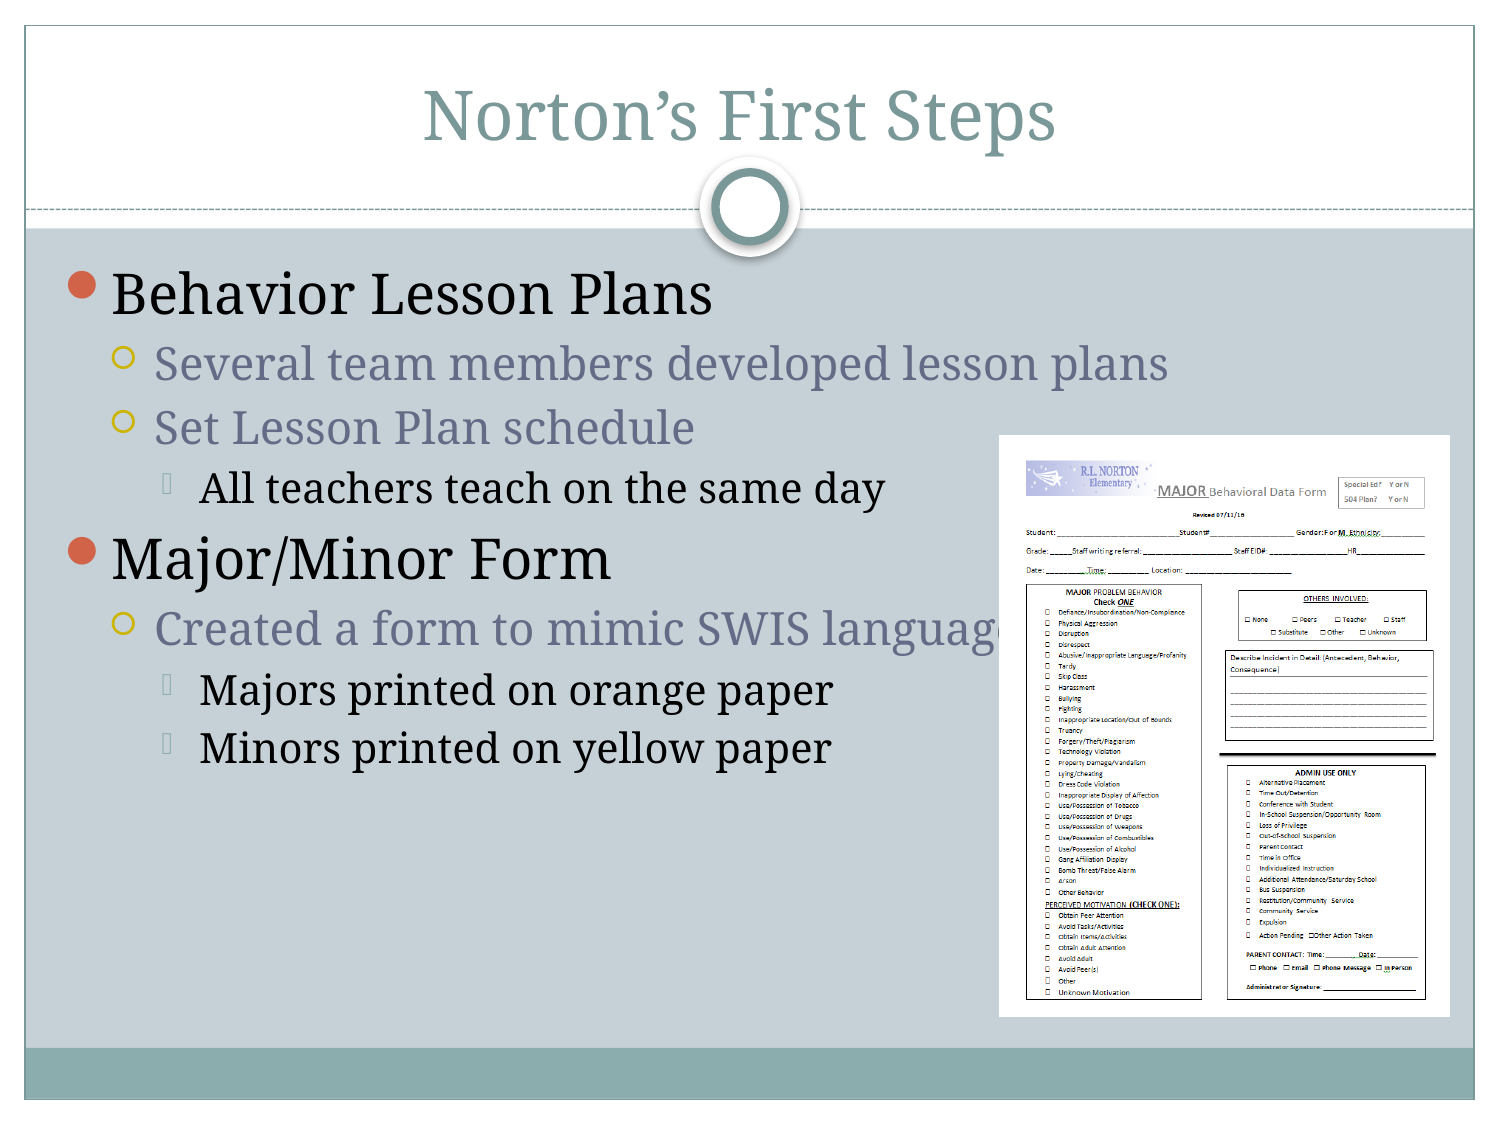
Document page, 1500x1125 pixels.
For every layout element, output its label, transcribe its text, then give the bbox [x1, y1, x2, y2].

title Norton’s First Steps [49, 37, 1450, 162]
list Behavior Lesson Plans Several team members developed lesson plans Set Lesson Plan schedule All teachers teach on the same day Major/Minor Form Created a form to mimic SWIS language Majors printed on orange paper Minors printed on yellow paper [49, 250, 1445, 1001]
picture [999, 435, 1451, 1017]
